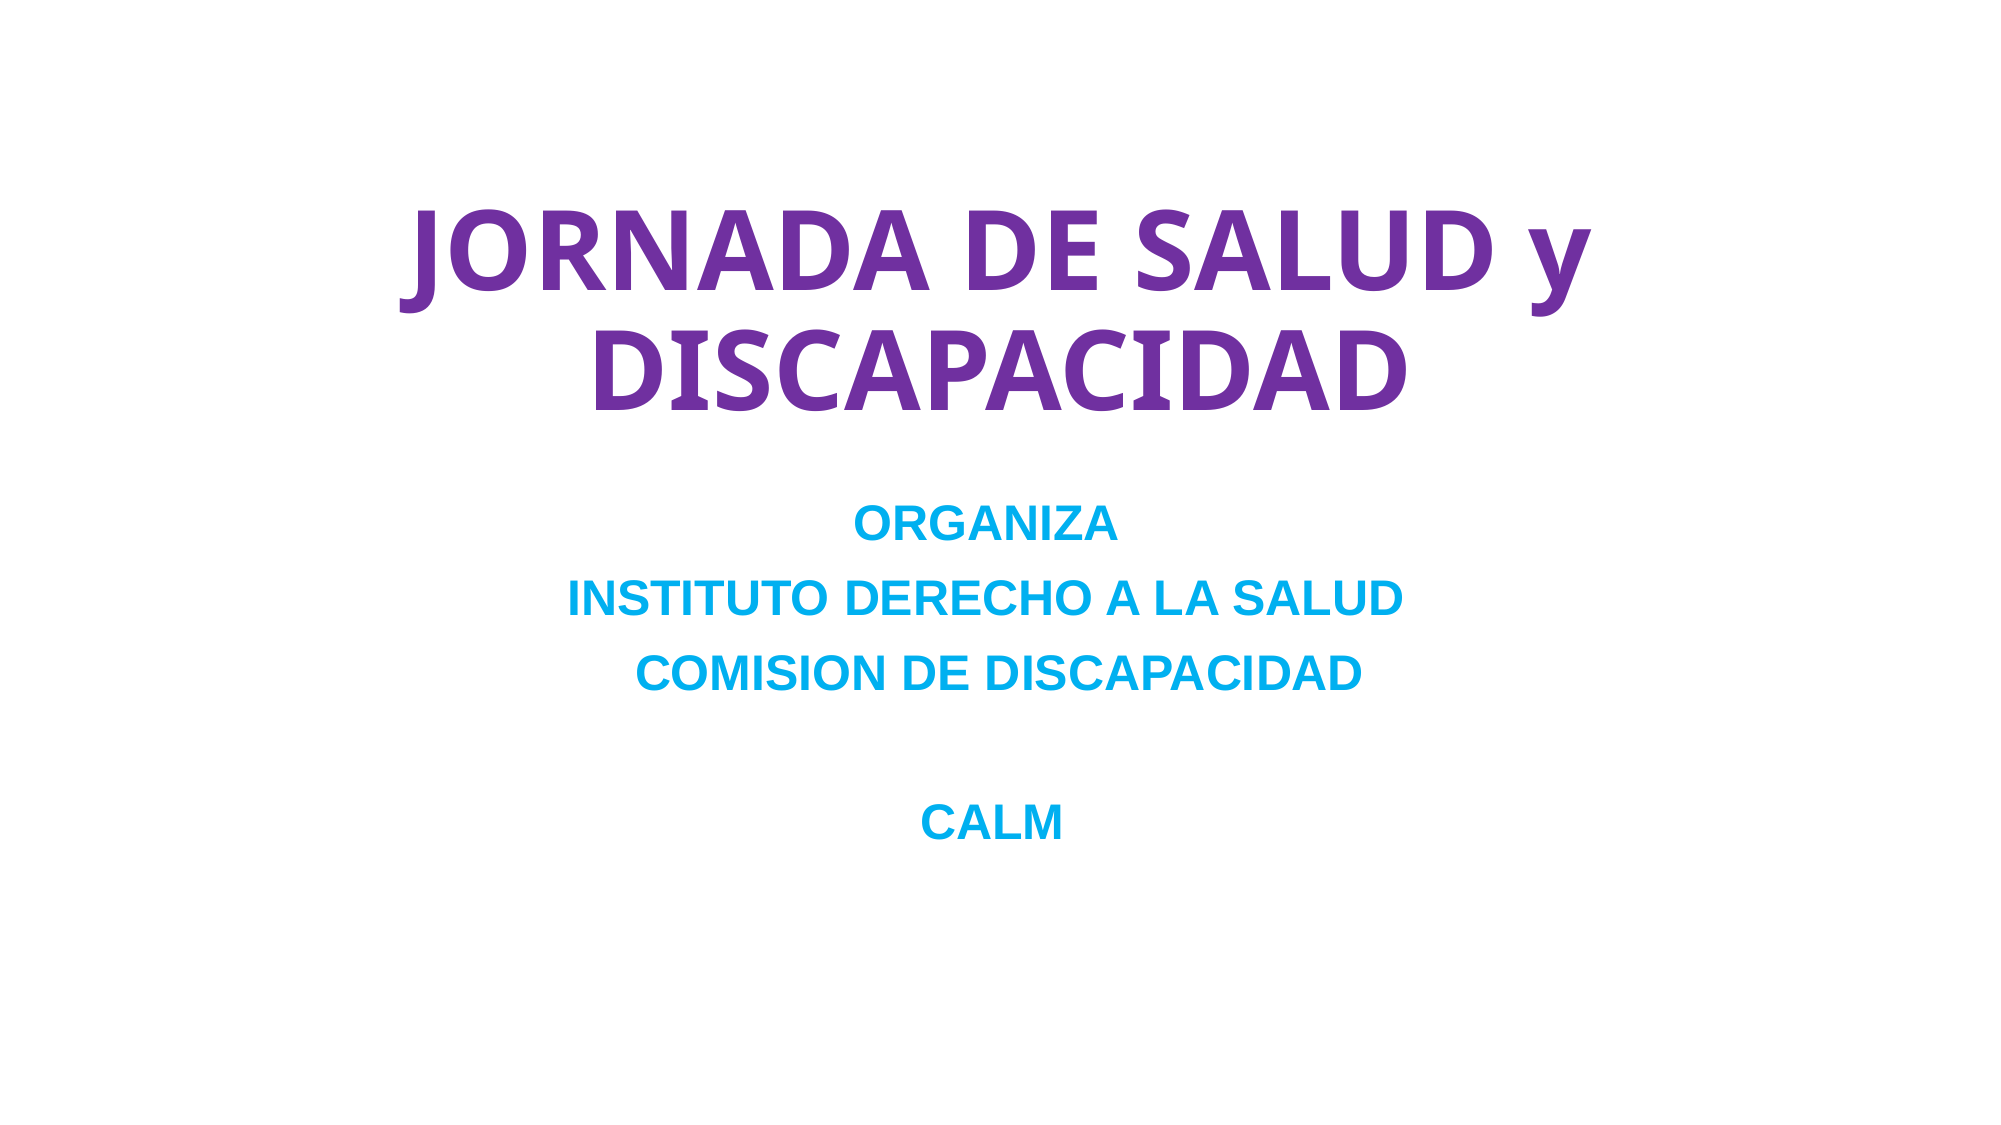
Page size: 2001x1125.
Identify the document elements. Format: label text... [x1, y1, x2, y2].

title JORNADA DE SALUD y DISCAPACIDAD [249, 184, 1750, 489]
subtitle ORGANIZA INSTITUTO DERECHO A LA SALUD COMISION DE DISCAPACIDAD CALM [235, 489, 1750, 863]
